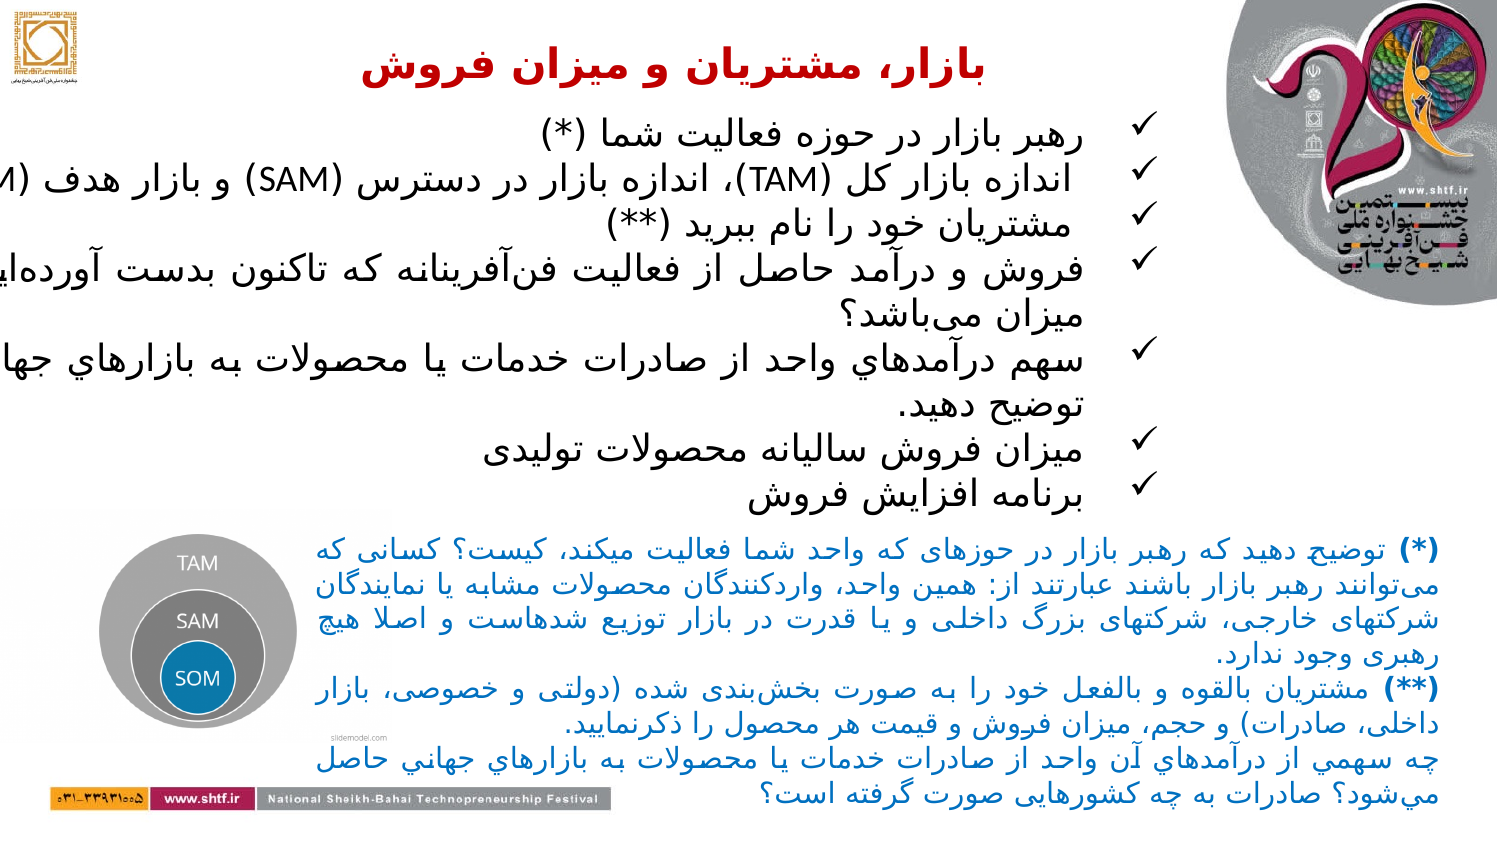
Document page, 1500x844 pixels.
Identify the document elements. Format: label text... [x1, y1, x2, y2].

text_box (*) توضیح دهید که رهبر بازار در حوزه­ای که واحد شما فعالیت می­کند، کیست؟ کسانی که می‌توانند رهبر بازار باشند عبارتند از: همین واحد، واردکنندگان محصولات مشابه یا نمایندگان شرکت­های خارجی، شرکت­های بزرگ داخلی و یا قدرت در بازار توزیع شده­است و اصلا هیچ رهبری وجود ندارد. (**) مشتریان بالقوه و بالفعل خود را به صورت بخش‌بندی شده (دولتی و خصوصی، بازار داخلی، صادرات) و حجم، میزان فروش و قیمت هر محصول را ذکرنمایید. چه سهمي از درآمدهاي آن واحد از صادرات خدمات يا محصولات به بازارهاي جهاني حاصل مي‌شود؟ صادرات به چه کشورهایی صورت گرفته است؟ [298, 522, 1455, 817]
title بازار، مشتریان و میزان فروش [21, 1, 1326, 130]
picture [0, 0, 1497, 844]
text_box رهبر بازار در حوزه­ فعالیت شما (*) اندازه بازار کل (TAM)، اندازه بازار در دسترس (SAM) و بازار هدف (SOM) مشتریان خود را نام ببرید (**) فروش و درآمد حاصل از فعالیت فن‌آفرینانه که تاکنون بدست آورده‌اید چه میزان می‌باشد؟ سهم درآمدهاي واحد از صادرات خدمات يا محصولات به بازارهاي جهاني را توضیح دهید. میزان فروش سالیانه محصولات تولیدی برنامه افزایش فروش [0, 101, 1175, 522]
